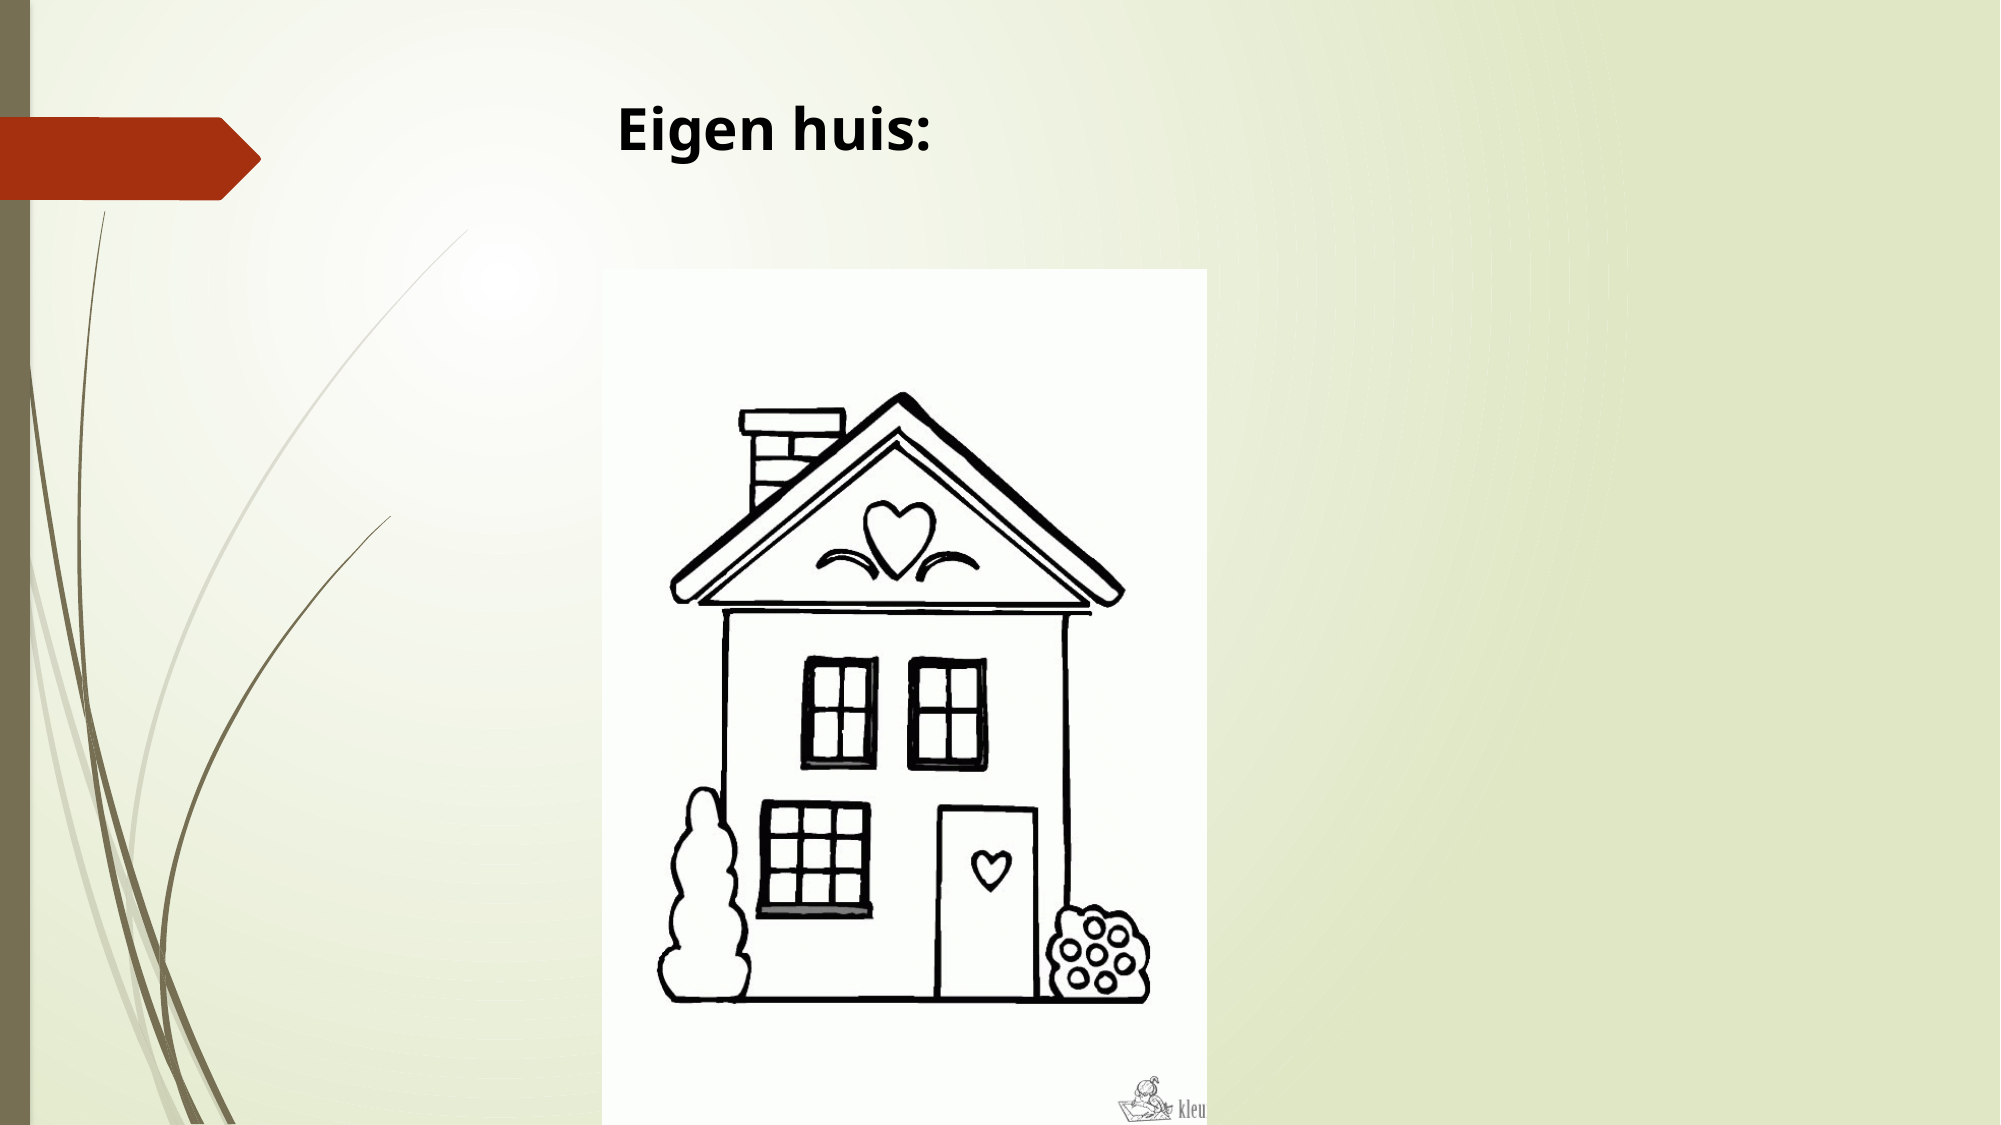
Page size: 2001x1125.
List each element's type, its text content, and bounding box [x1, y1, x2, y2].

picture [601, 269, 1208, 1125]
text_box Eigen huis: [602, 84, 1844, 170]
